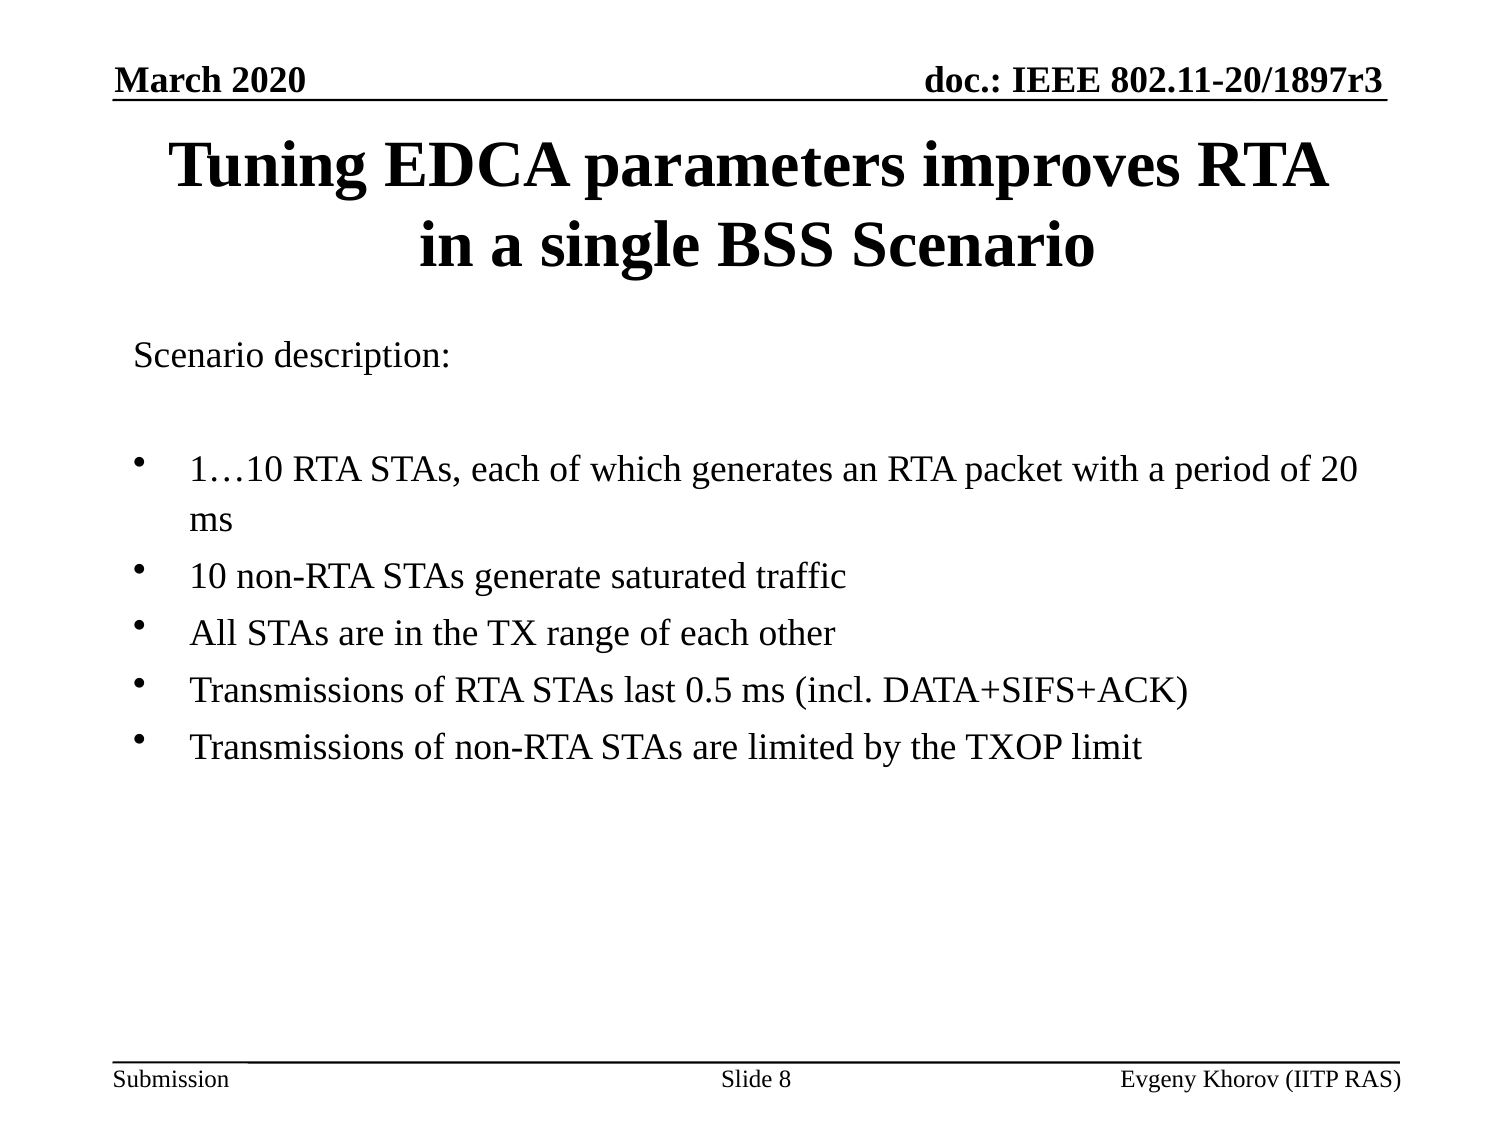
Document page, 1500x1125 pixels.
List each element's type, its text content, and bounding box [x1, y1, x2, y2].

list Scenario description: 1…10 RTA STAs, each of which generates an RTA packet with a period of 20 ms 10 non-RTA STAs generate saturated traffic All STAs are in the TX range of each other Transmissions of RTA STAs last 0.5 ms (incl. DATA+SIFS+ACK) Transmissions of non-RTA STAs are limited by the TXOP limit [117, 317, 1388, 619]
slide_number 8 [712, 1061, 800, 1093]
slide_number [114, 54, 309, 101]
text_box [750, 739, 1420, 1040]
title Tuning EDCA parameters improves RTA in a single BSS Scenario [112, 112, 1388, 288]
footer Evgeny Khorov (IITP RAS) [949, 1061, 1402, 1093]
